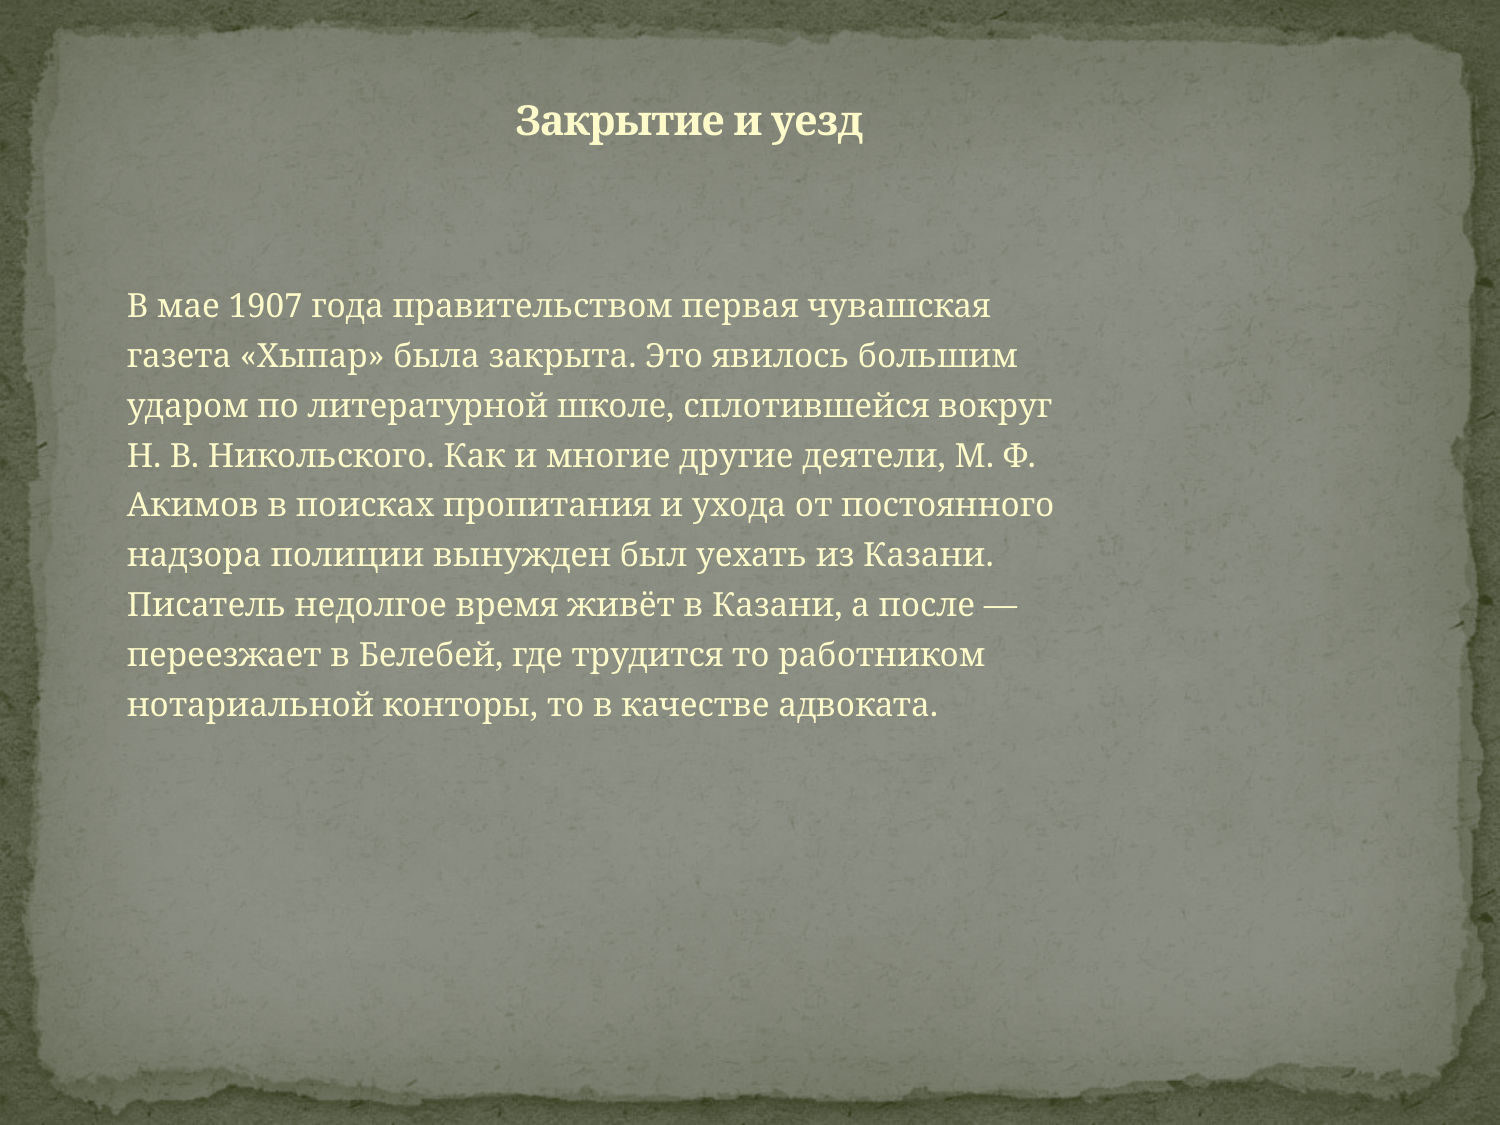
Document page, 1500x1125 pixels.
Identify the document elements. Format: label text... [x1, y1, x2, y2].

list В мае 1907 года правительством первая чувашская газета «Хыпар» была закрыта. Это явилось большим ударом по литературной школе, сплотившейся вокруг Н. В. Никольского. Как и многие другие деятели, М. Ф. Акимов в поисках пропитания и ухода от постоянного надзора полиции вынужден был уехать из Казани. Писатель недолгое время живёт в Казани, а после — переезжает в Белебей, где трудится то работником нотариальной конторы, то в качестве адвоката. [112, 267, 1093, 917]
title Закрытие и уезд [442, 78, 937, 151]
